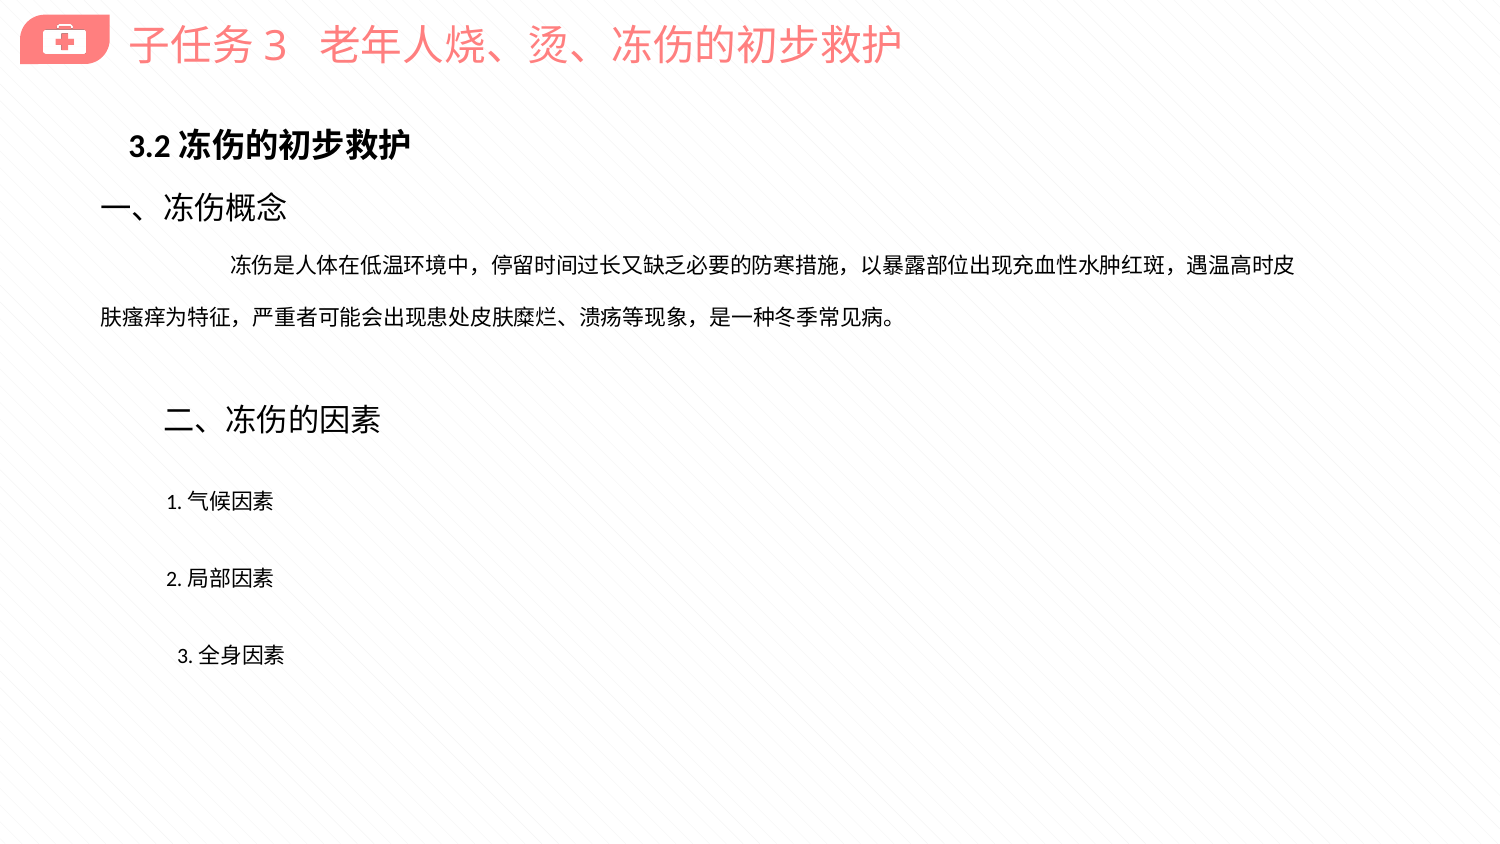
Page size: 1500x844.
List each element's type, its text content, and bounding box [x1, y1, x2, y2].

text_box 2.局部因素 [151, 557, 985, 599]
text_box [19, 11, 930, 78]
text_box 3.全身因素 [162, 634, 996, 676]
text_box 一、冻伤概念 冻伤是人体在低温环境中，停留时间过长又缺乏必要的防寒措施，以暴露部位出现充血性水肿红斑，遇温高时皮肤瘙痒为特征，严重者可能会出现患处皮肤糜烂、溃疡等现象，是一种冬季常见病。 [85, 180, 1314, 338]
text_box 1.气候因素 [151, 480, 985, 522]
text_box 3.2冻伤的初步救护 [113, 116, 947, 172]
text_box 二、冻伤的因素 [85, 392, 920, 445]
